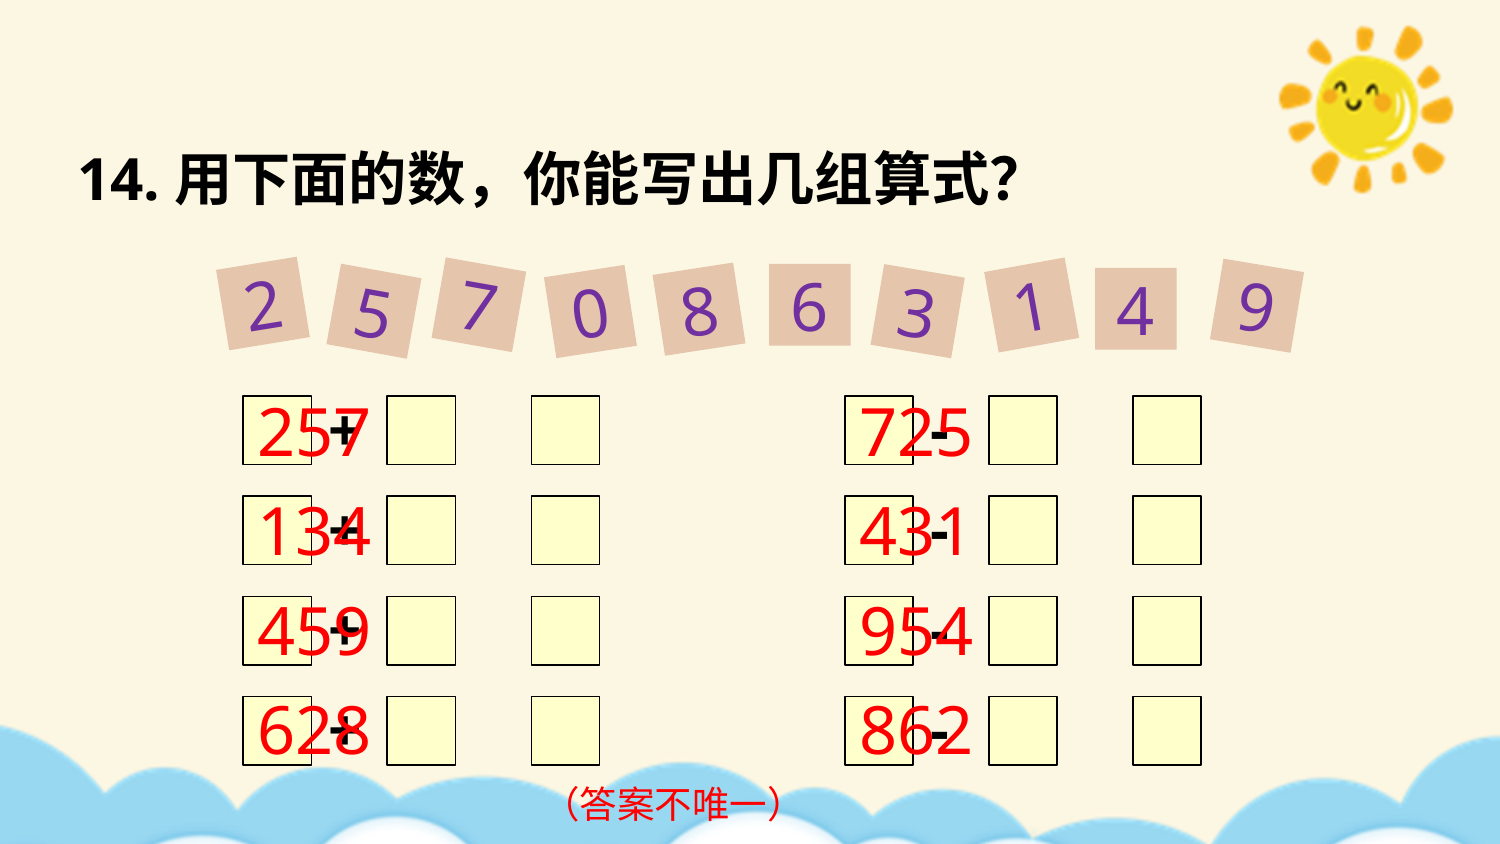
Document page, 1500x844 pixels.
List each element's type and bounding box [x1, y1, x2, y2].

text_box [844, 585, 1202, 673]
text_box [242, 585, 600, 673]
text_box [242, 485, 600, 572]
picture [0, 0, 1500, 844]
text_box [844, 485, 1202, 572]
text_box [844, 385, 1202, 472]
text_box [242, 685, 600, 773]
text_box [844, 685, 1202, 773]
text_box [242, 385, 600, 472]
